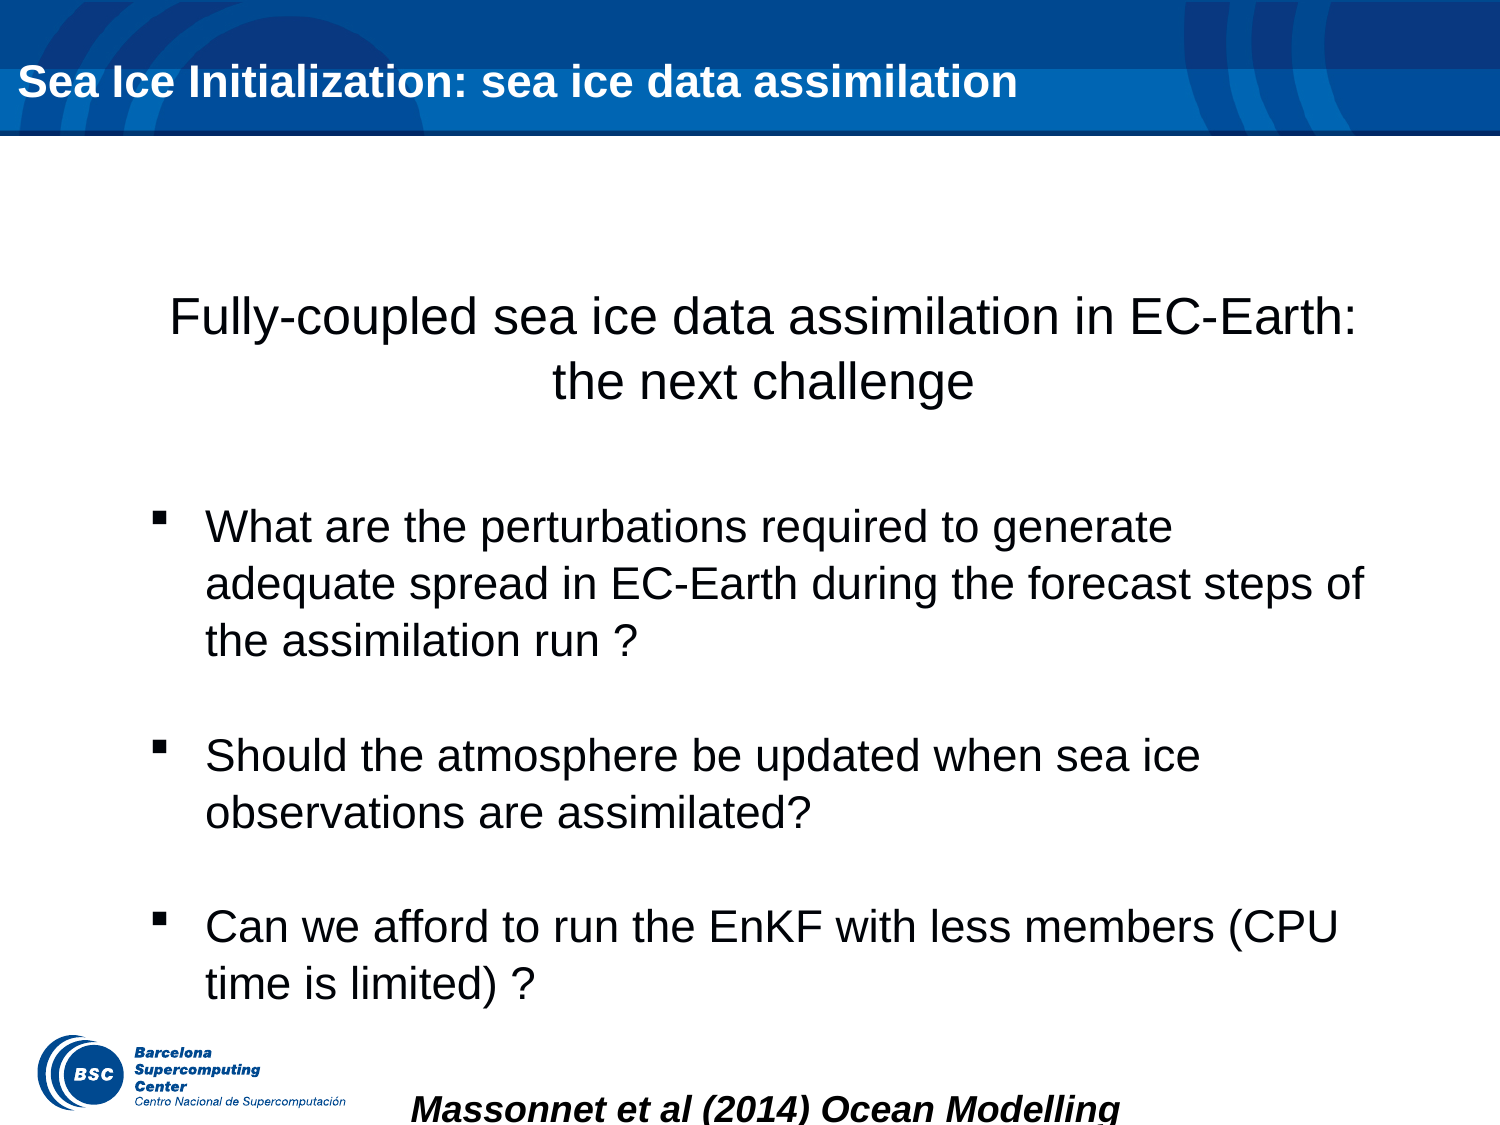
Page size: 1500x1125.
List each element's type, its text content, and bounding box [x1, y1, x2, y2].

text_box What are the perturbations required to generate adequate spread in EC-Earth during the forecast steps of the assimilation run ? Should the atmosphere be updated when sea ice observations are assimilated? Can we afford to run the EnKF with less members (CPU time is limited) ? [135, 487, 1390, 1016]
text_box Massonnet et al (2014) Ocean Modelling [342, 1076, 1190, 1125]
text_box Fully-coupled sea ice data assimilation in EC-Earth: the next challenge [114, 273, 1415, 417]
picture [0, 0, 1500, 136]
text_box Sea Ice Initialization: sea ice data assimilation [4, 42, 1500, 114]
